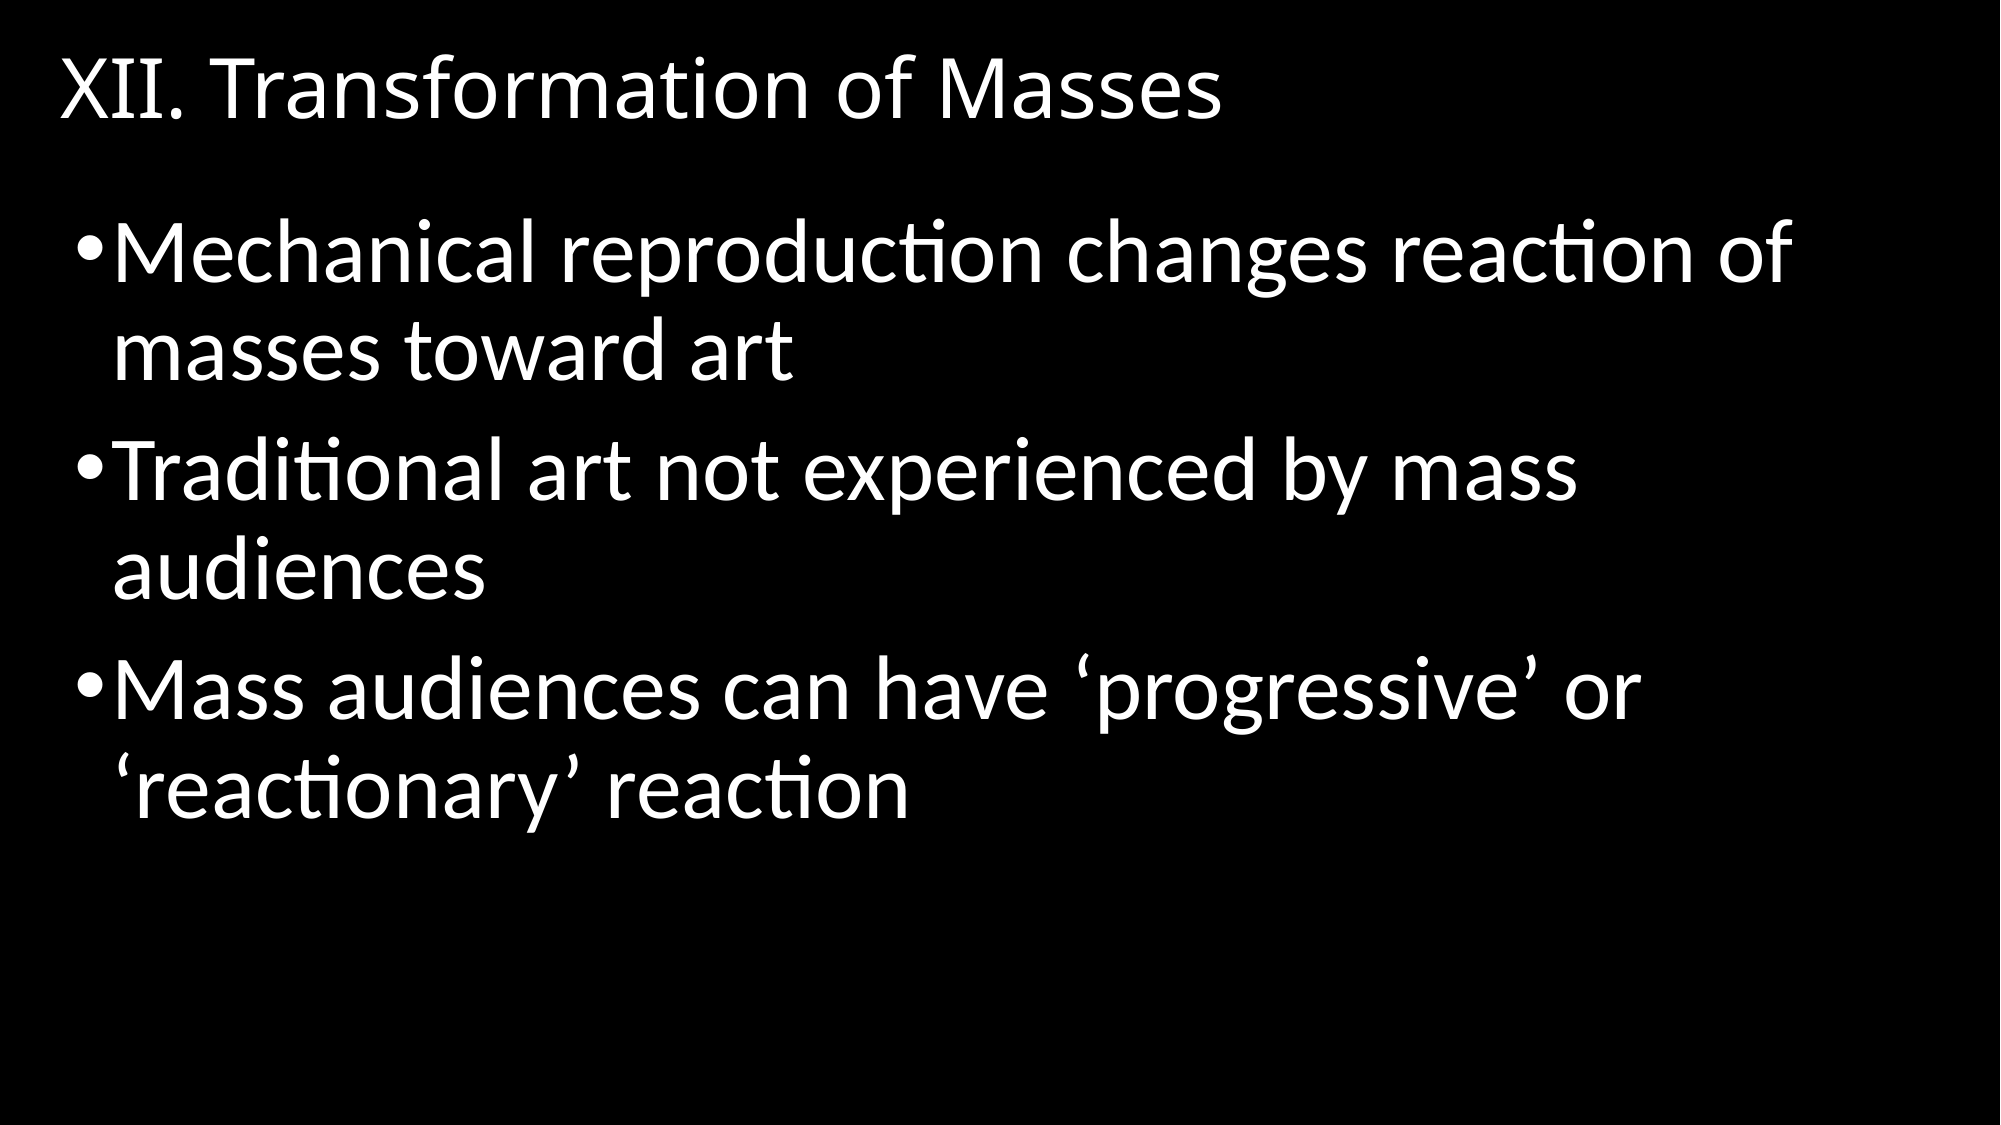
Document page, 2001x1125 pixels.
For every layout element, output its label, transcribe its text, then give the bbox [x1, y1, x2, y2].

title XII. Transformation of Masses [45, 24, 1963, 159]
list Mechanical reproduction changes reaction of masses toward art Traditional art not experienced by mass audiences Mass audiences can have ‘progressive’ or ‘reactionary’ reaction [59, 195, 1863, 1014]
